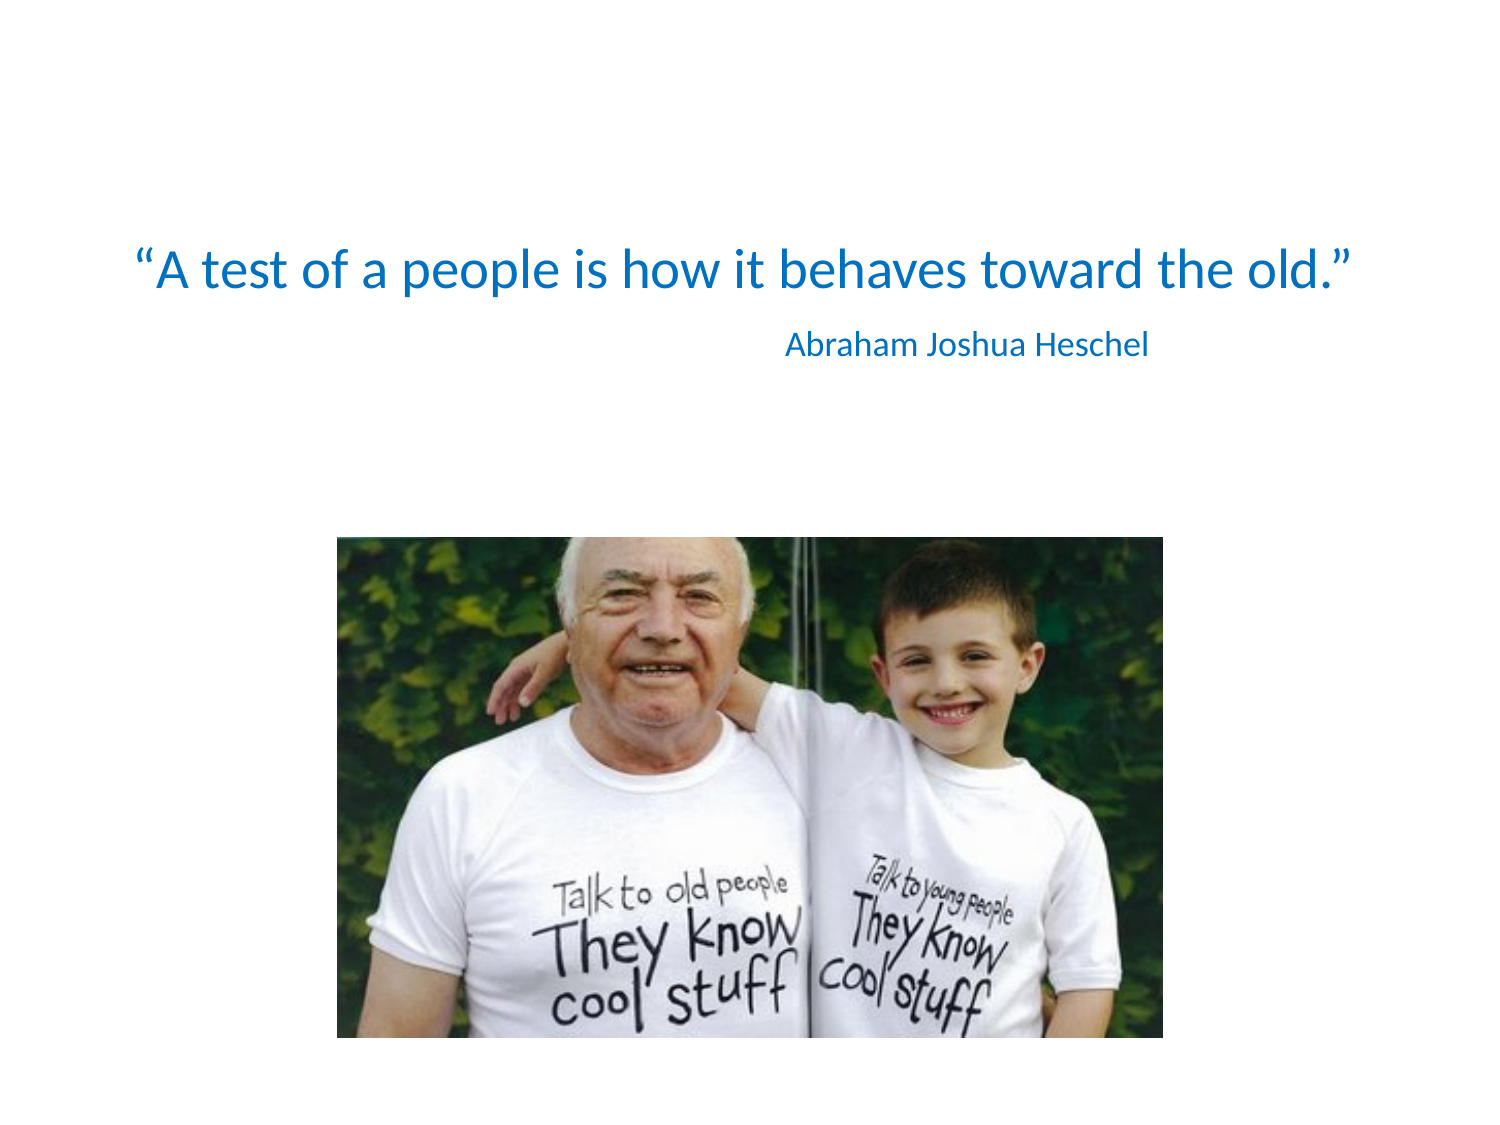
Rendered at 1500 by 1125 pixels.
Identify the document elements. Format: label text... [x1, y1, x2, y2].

title “A test of a people is how it behaves toward the old.” Abraham Joshua Heschel [112, 125, 1388, 475]
picture [337, 537, 1163, 1038]
